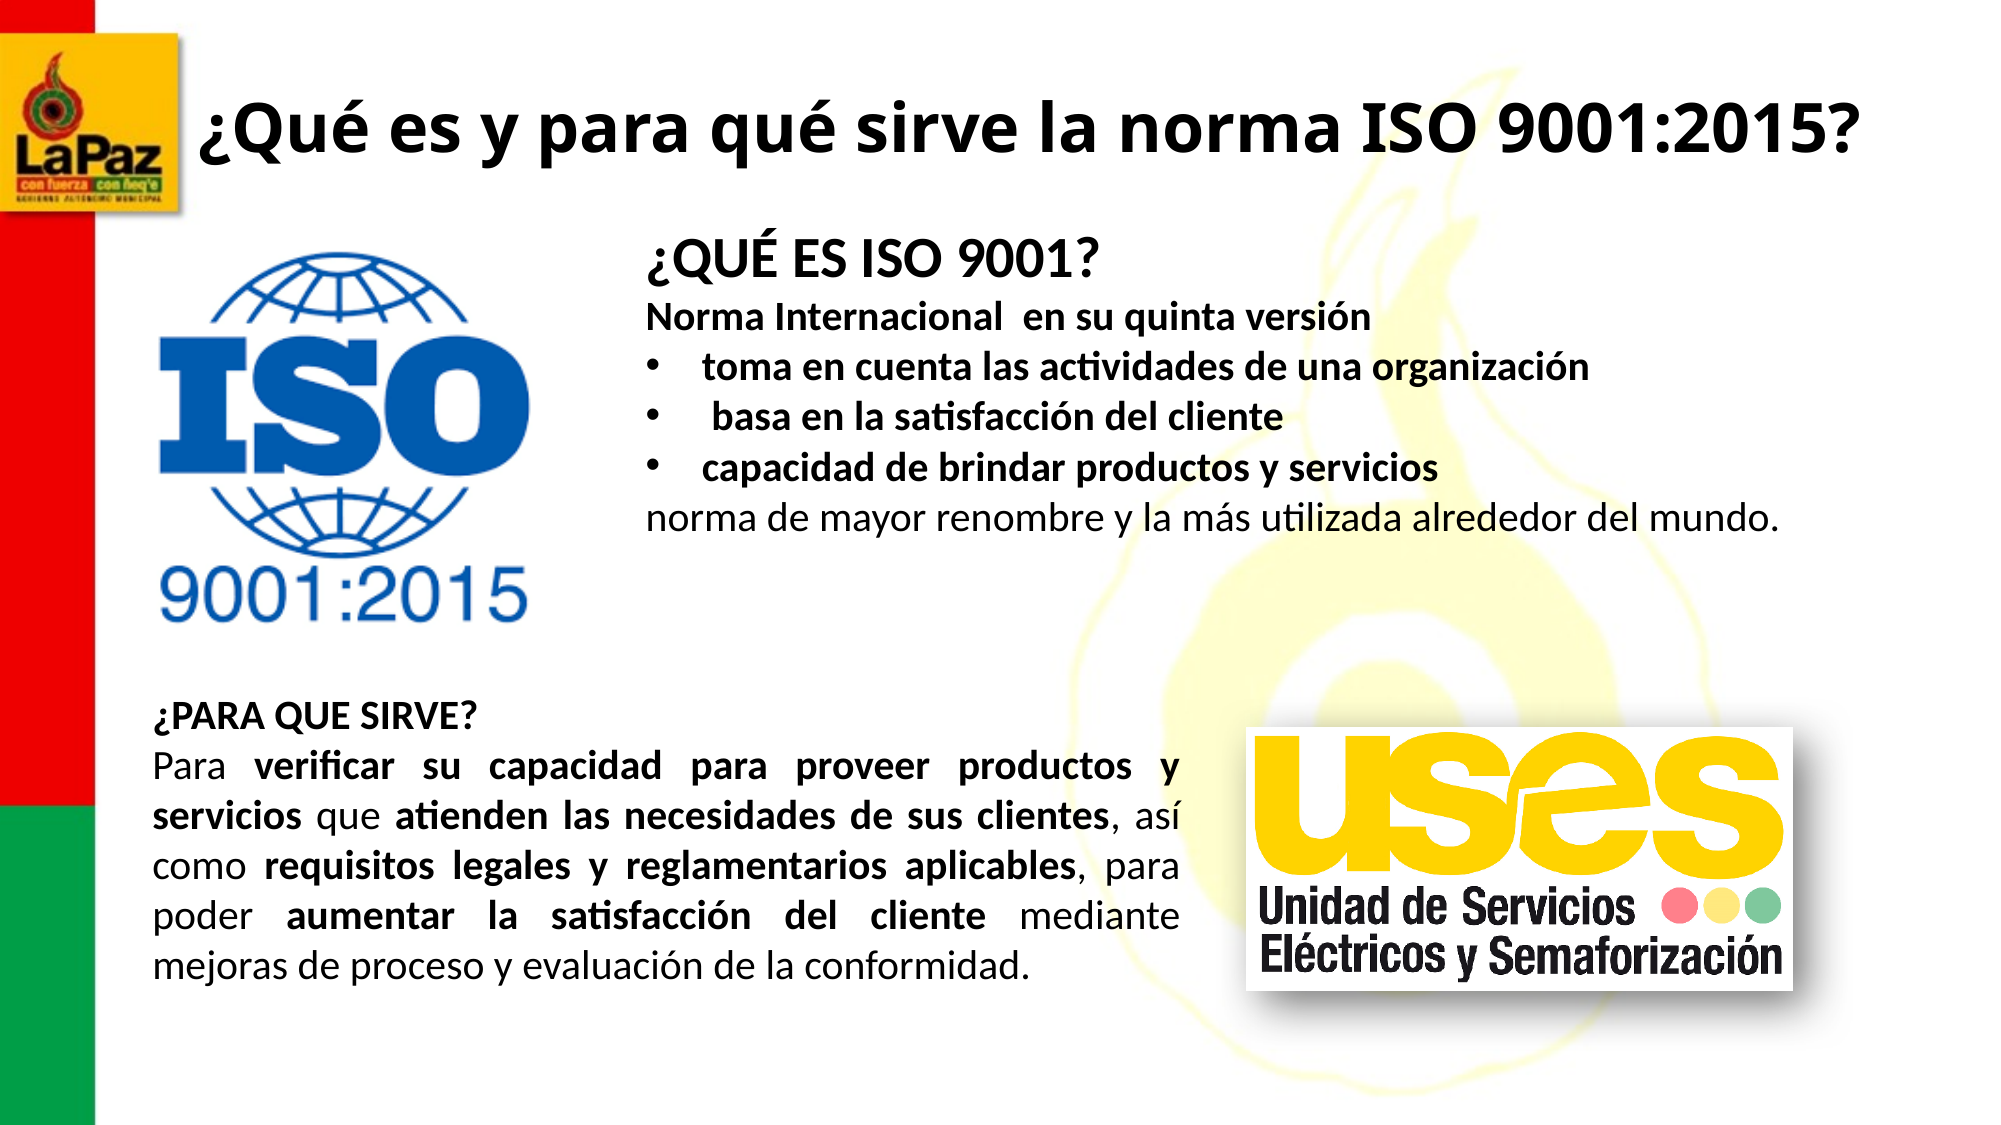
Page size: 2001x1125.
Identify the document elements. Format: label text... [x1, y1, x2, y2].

text_box ¿PARA QUE SIRVE? Para verificar su capacidad para proveer productos y servicios que atienden las necesidades de sus clientes, así como requisitos legales y reglamentarios aplicables, para poder aumentar la satisfacción del cliente mediante mejoras de proceso y evaluación de la conformidad. [137, 680, 1196, 1046]
text_box ¿QUÉ ES ISO 9001? Norma Internacional en su quinta versión toma en cuenta las actividades de una organización basa en la satisfacción del cliente capacidad de brindar productos y servicios norma de mayor renombre y la más utilizada alrededor del mundo. [630, 211, 1969, 597]
picture [0, 0, 2001, 1125]
title ¿Qué es y para qué sirve la norma ISO 9001:2015? [183, 61, 1892, 199]
